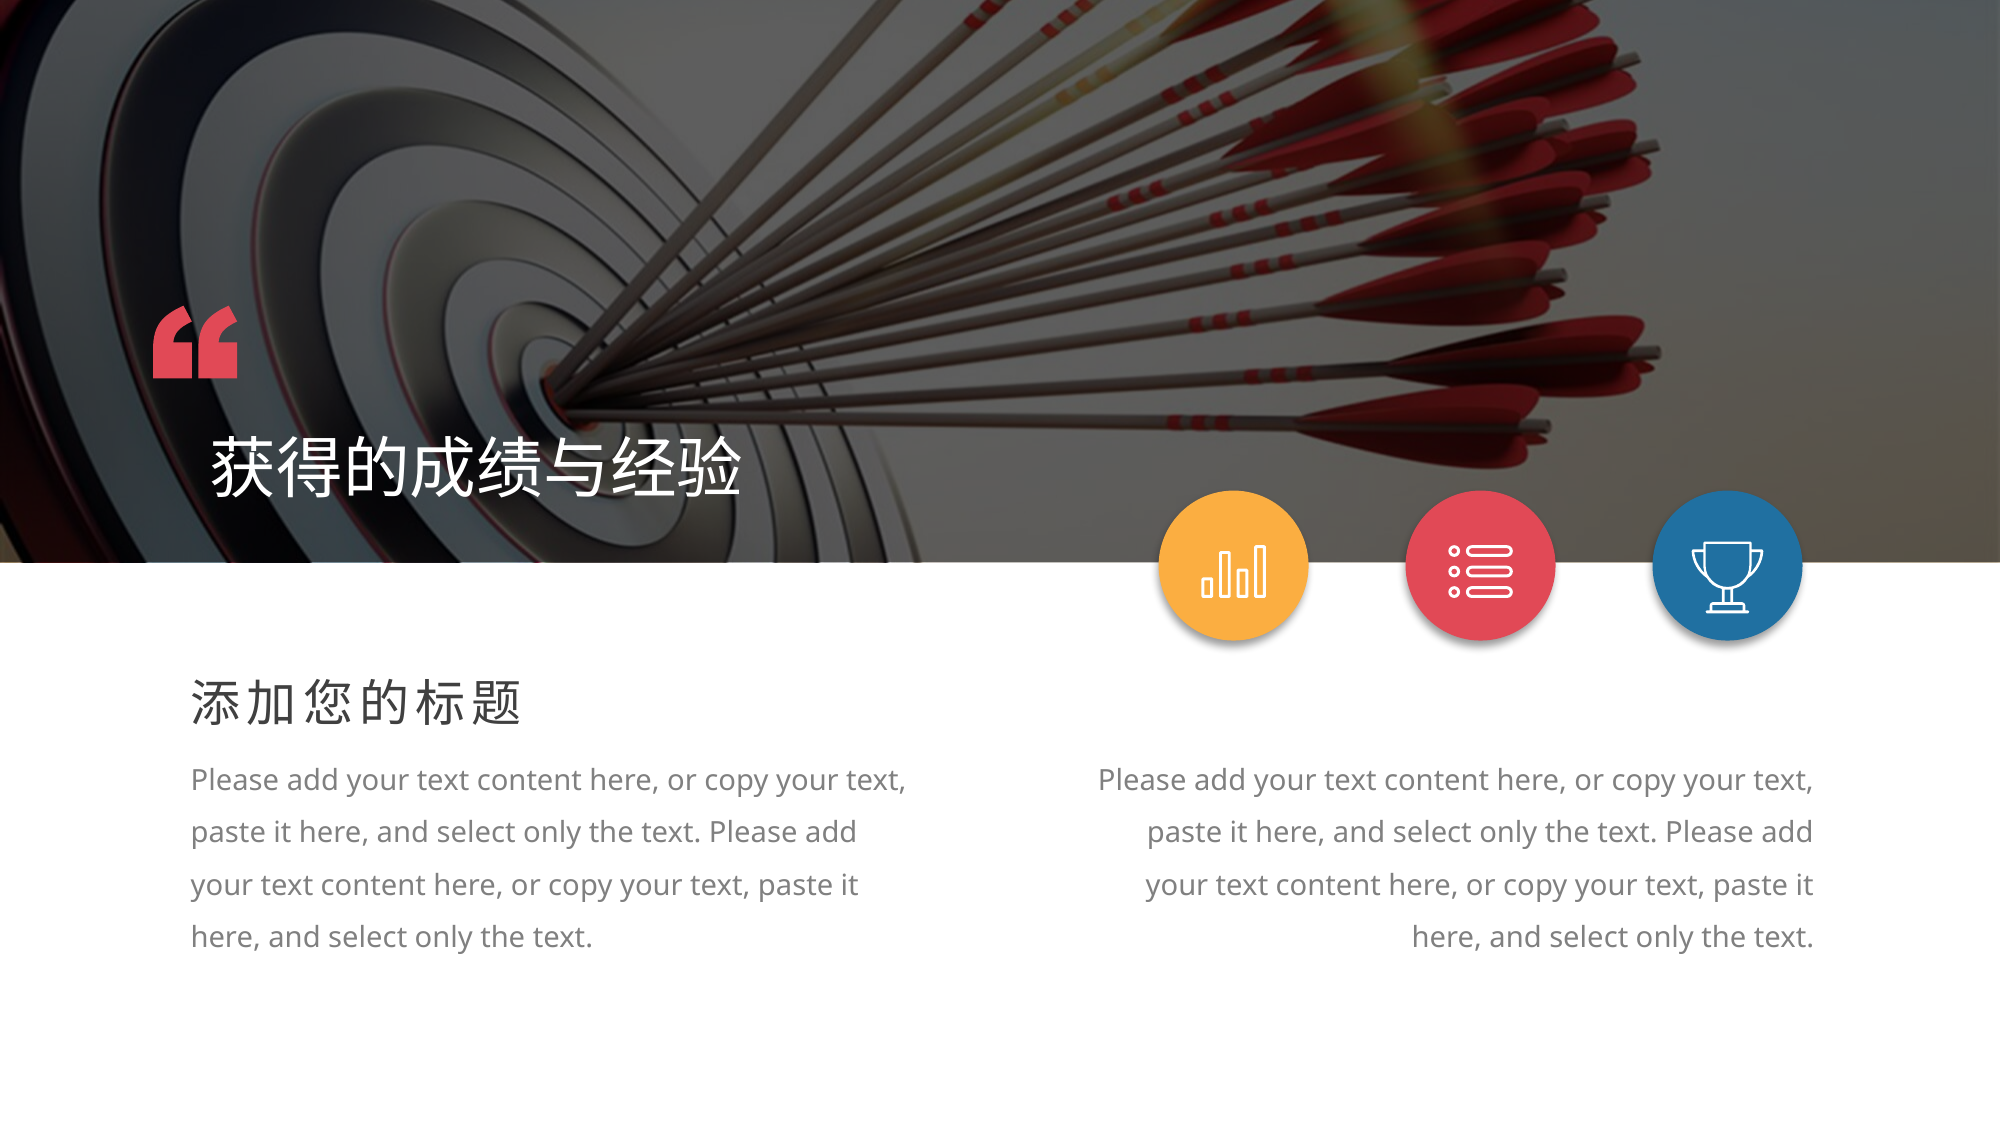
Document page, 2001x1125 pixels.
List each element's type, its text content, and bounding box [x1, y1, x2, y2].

text_box 添加您的标题 [175, 633, 631, 739]
text_box [152, 304, 194, 380]
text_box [1405, 490, 1556, 641]
text_box [197, 304, 239, 380]
text_box [0, 0, 2000, 563]
text_box Please add your text content here, or copy your text, paste it here, and select only the text. Please add your text content here, or copy your text, paste it here, and select only the text. [1067, 736, 1829, 961]
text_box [1652, 490, 1803, 641]
text_box Please add your text content here, or copy your text, paste it here, and select only the text. Please add your text content here, or copy your text, paste it here, and select only the text. [175, 736, 938, 961]
text_box 获得的成绩与经验 [195, 378, 790, 514]
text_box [1158, 490, 1309, 641]
